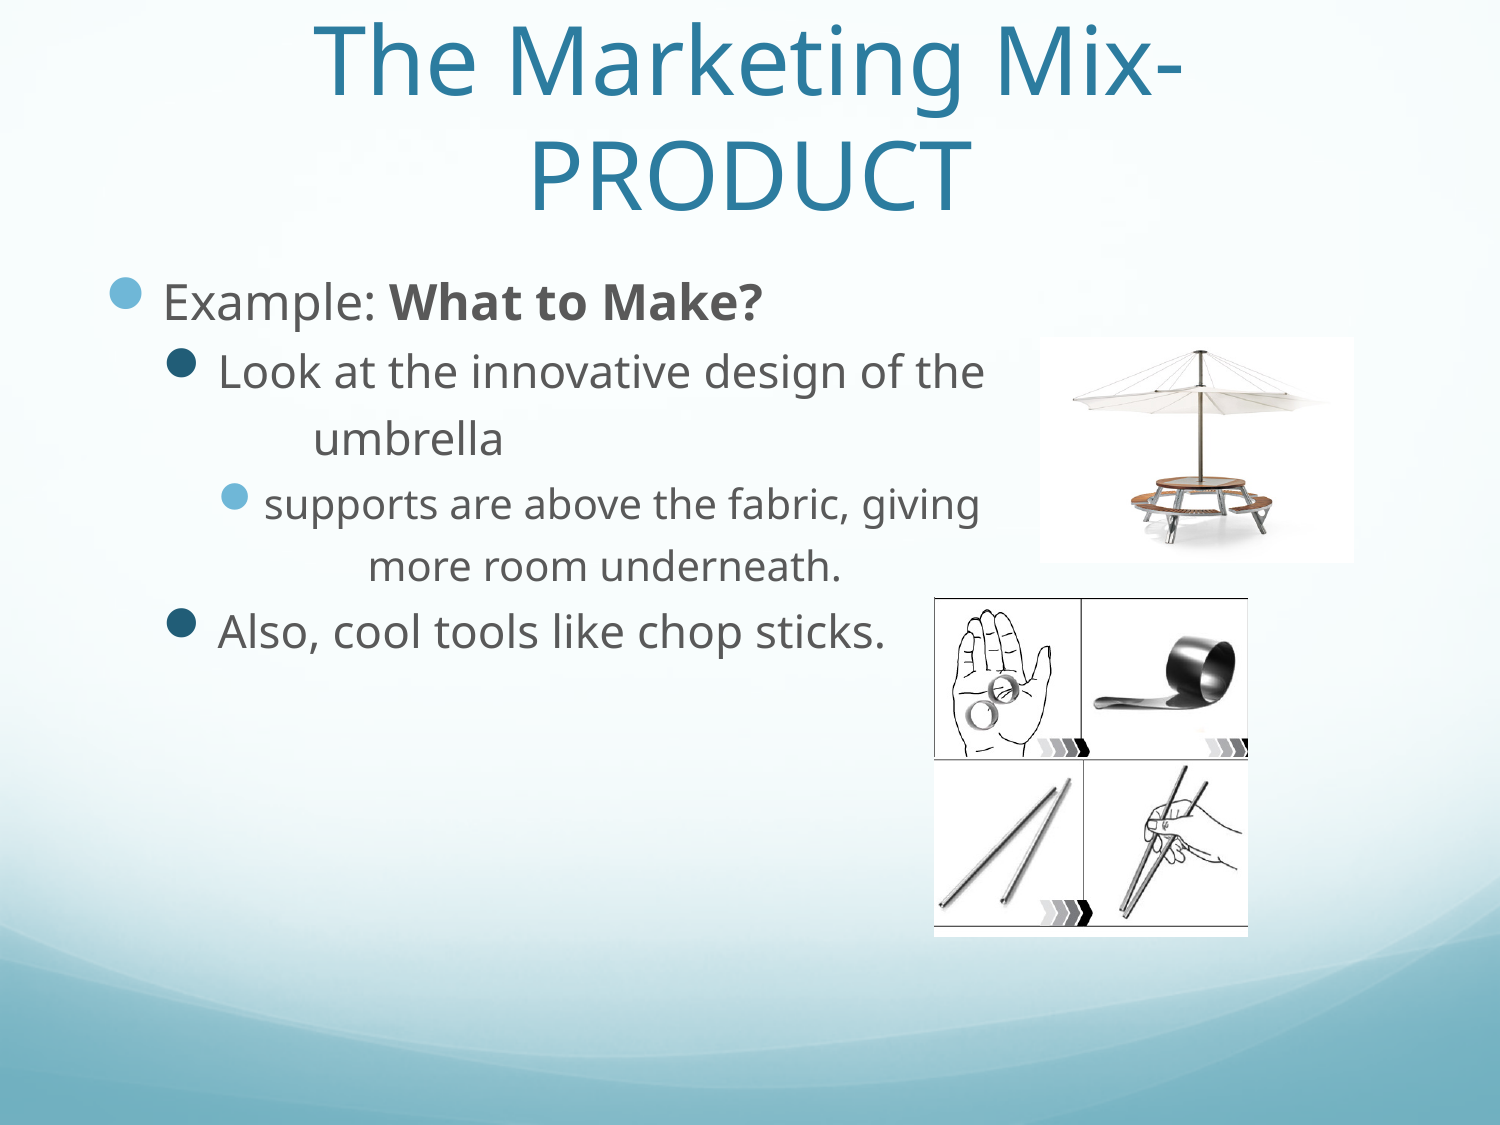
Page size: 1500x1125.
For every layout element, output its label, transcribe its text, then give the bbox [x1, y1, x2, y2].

picture [934, 596, 1248, 938]
list Example: What to Make? Look at the innovative design of the umbrella supports are above the fabric, giving more room underneath. Also, cool tools like chop sticks. [90, 262, 1410, 975]
title The Marketing Mix- PRODUCT [90, 17, 1410, 237]
picture [1040, 336, 1354, 563]
